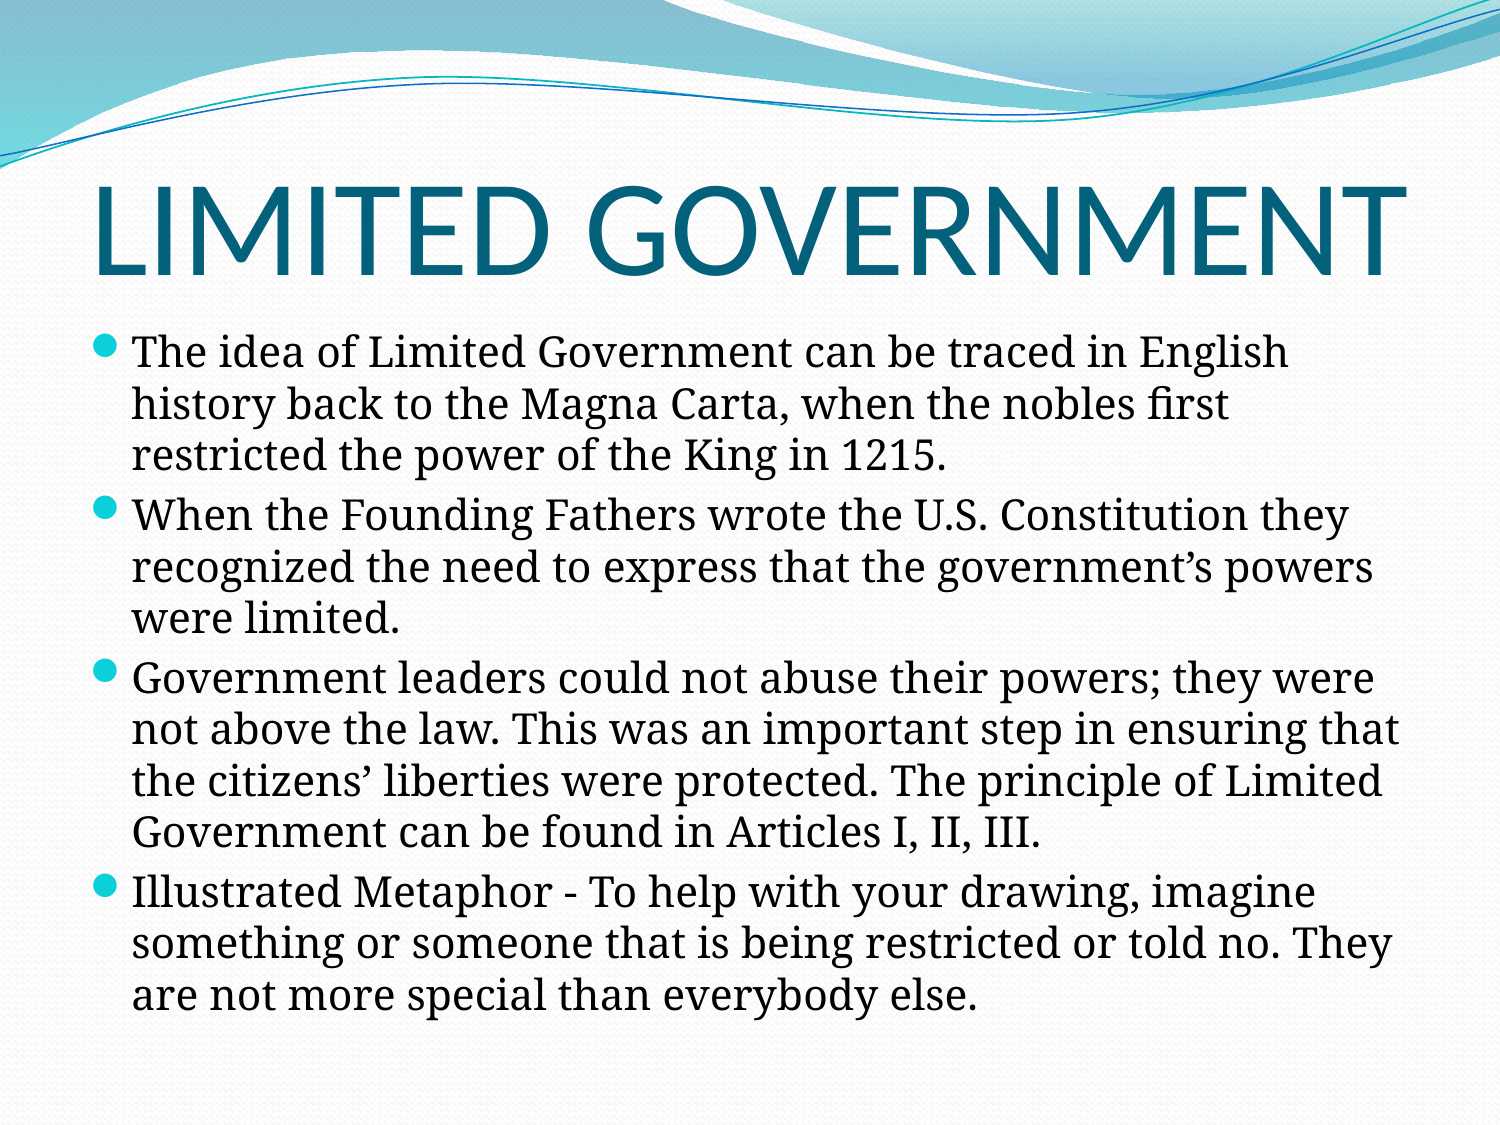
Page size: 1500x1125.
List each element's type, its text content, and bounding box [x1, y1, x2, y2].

list The idea of Limited Government can be traced in English history back to the Magna Carta, when the nobles first restricted the power of the King in 1215. When the Founding Fathers wrote the U.S. Constitution they recognized the need to express that the government’s powers were limited. Government leaders could not abuse their powers; they were not above the law. This was an important step in ensuring that the citizens’ liberties were protected. The principle of Limited Government can be found in Articles I, II, III. Illustrated Metaphor - To help with your drawing, imagine something or someone that is being restricted or told no. They are not more special than everybody else. [75, 317, 1425, 1038]
title LIMITED GOVERNMENT [75, 115, 1425, 303]
